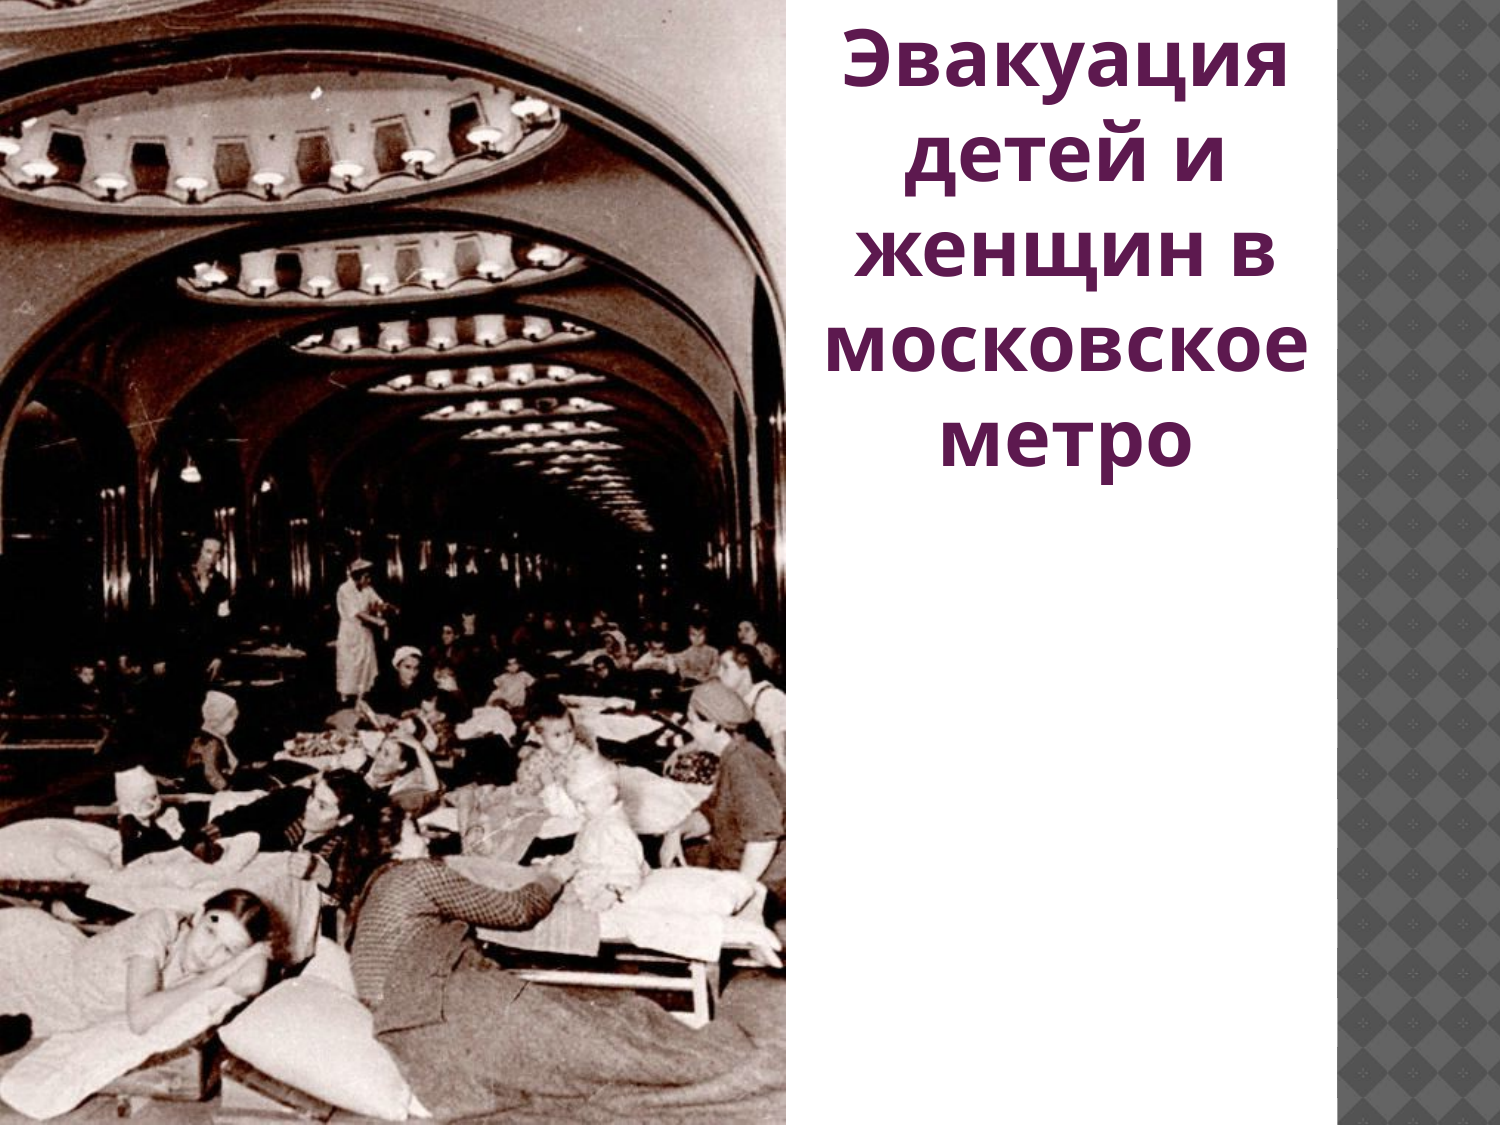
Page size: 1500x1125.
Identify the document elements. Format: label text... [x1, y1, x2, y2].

title Эвакуация детей и женщин в московское метро [787, 0, 1348, 528]
picture [0, 0, 786, 1125]
picture [1337, 0, 1500, 1125]
